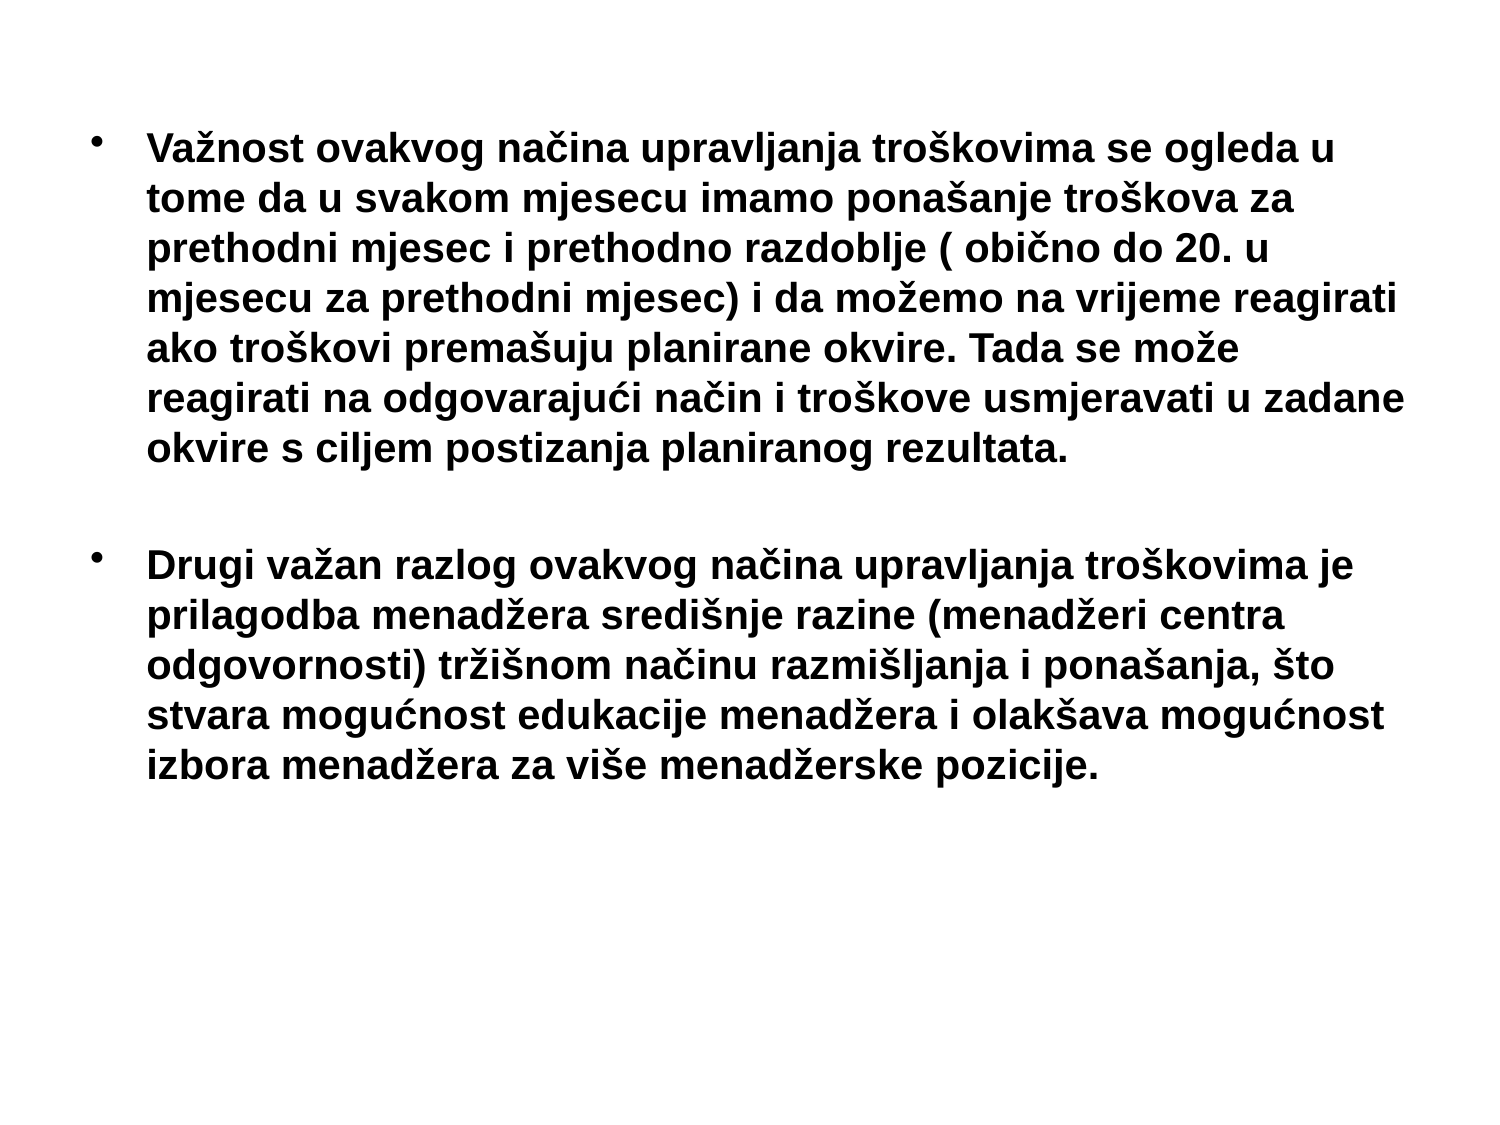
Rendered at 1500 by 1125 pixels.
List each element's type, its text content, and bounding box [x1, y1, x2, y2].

list Važnost ovakvog načina upravljanja troškovima se ogleda u tome da u svakom mjesecu imamo ponašanje troškova za prethodni mjesec i prethodno razdoblje ( obično do 20. u mjesecu za prethodni mjesec) i da možemo na vrijeme reagirati ako troškovi premašuju planirane okvire. Tada se može reagirati na odgovarajući način i troškove usmjeravati u zadane okvire s ciljem postizanja planiranog rezultata. Drugi važan razlog ovakvog načina upravljanja troškovima je prilagodba menadžera središnje razine (menadžeri centra odgovornosti) tržišnom načinu razmišljanja i ponašanja, što stvara mogućnost edukacije menadžera i olakšava mogućnost izbora menadžera za više menadžerske pozicije. [74, 113, 1426, 1006]
